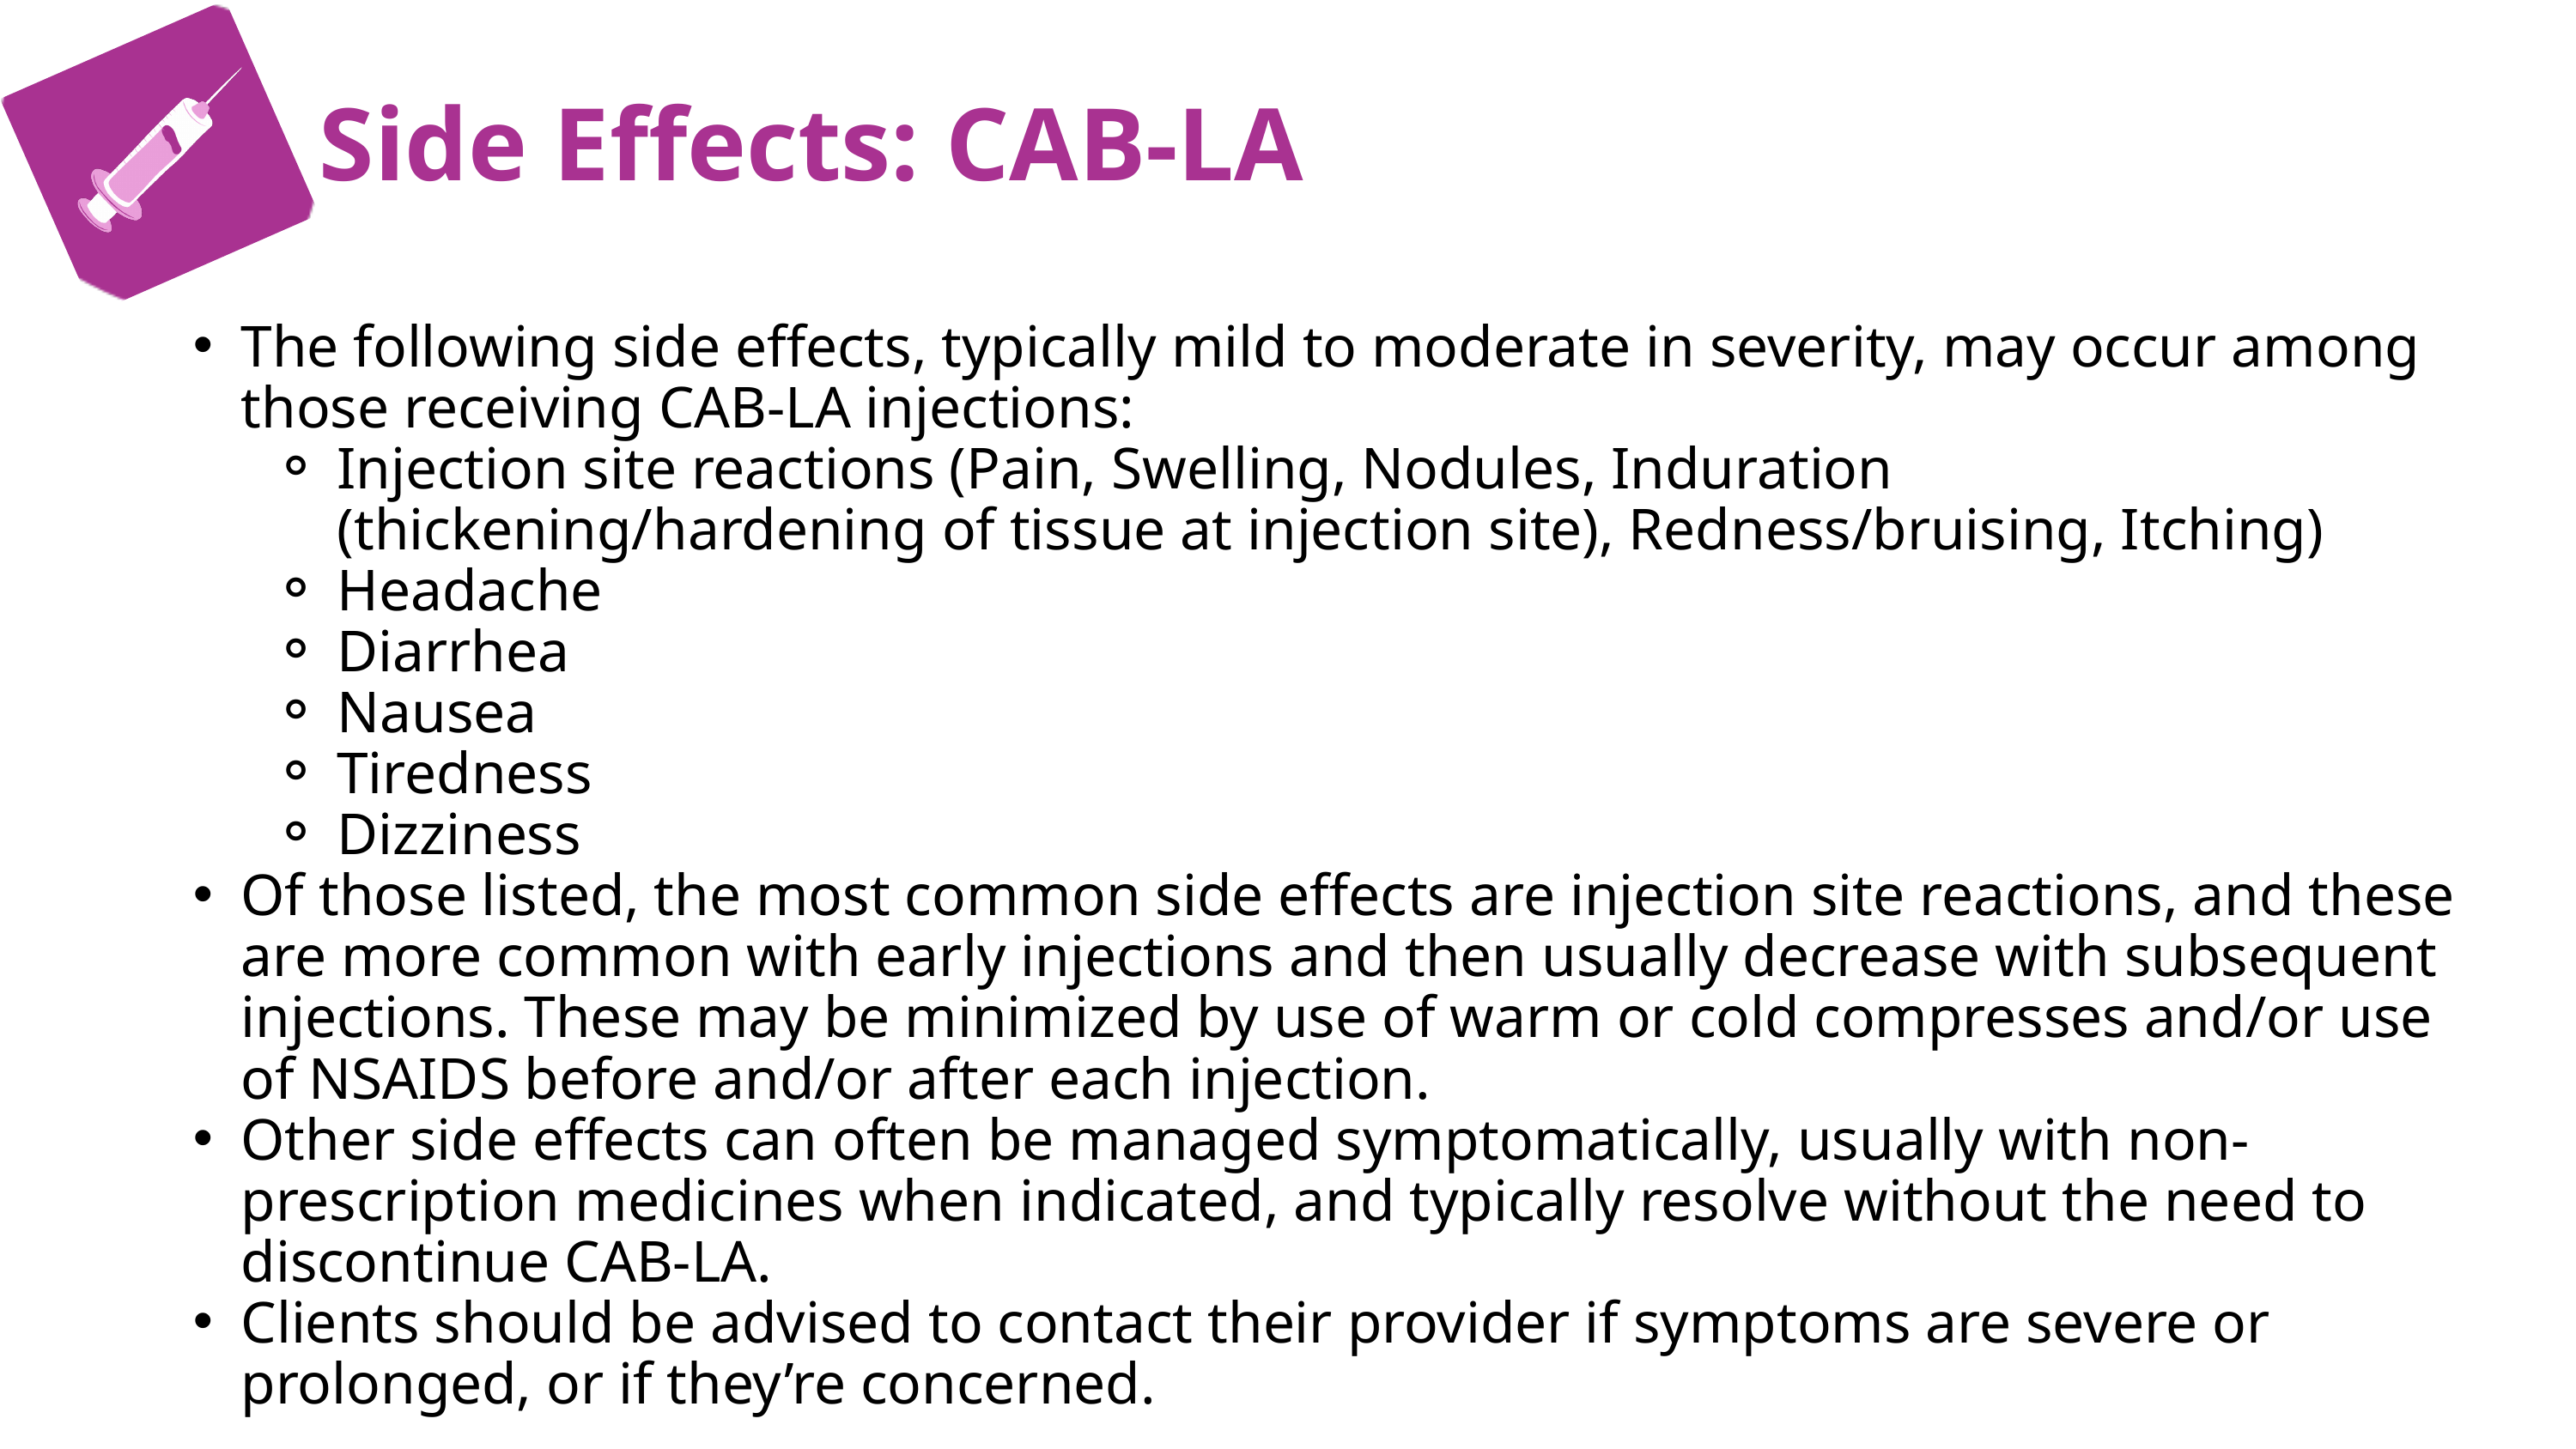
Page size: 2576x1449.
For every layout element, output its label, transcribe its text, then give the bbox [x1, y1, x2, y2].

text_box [77, 66, 242, 233]
text_box [0, 0, 319, 313]
text_box Side Effects: CAB-LA [319, 108, 2337, 201]
text_box The following side effects, typically mild to moderate in severity, may occur among those receiving CAB-LA injections: Injection site reactions (Pain, Swelling, Nodules, Induration (thickening/hardening of tissue at injection site), Redness/bruising, Itching) Headache Diarrhea Nausea Tiredness Dizziness Of those listed, the most common side effects are injection site reactions, and these are more common with early injections and then usually decrease with subsequent injections. These may be minimized by use of warm or cold compresses and/or use of NSAIDS before and/or after each injection. Other side effects can often be managed symptomatically, usually with non-prescription medicines when indicated, and typically resolve without the need to discontinue CAB-LA. Clients should be advised to contact their provider if symptoms are severe or prolonged, or if they’re concerned. [144, 317, 2496, 1416]
